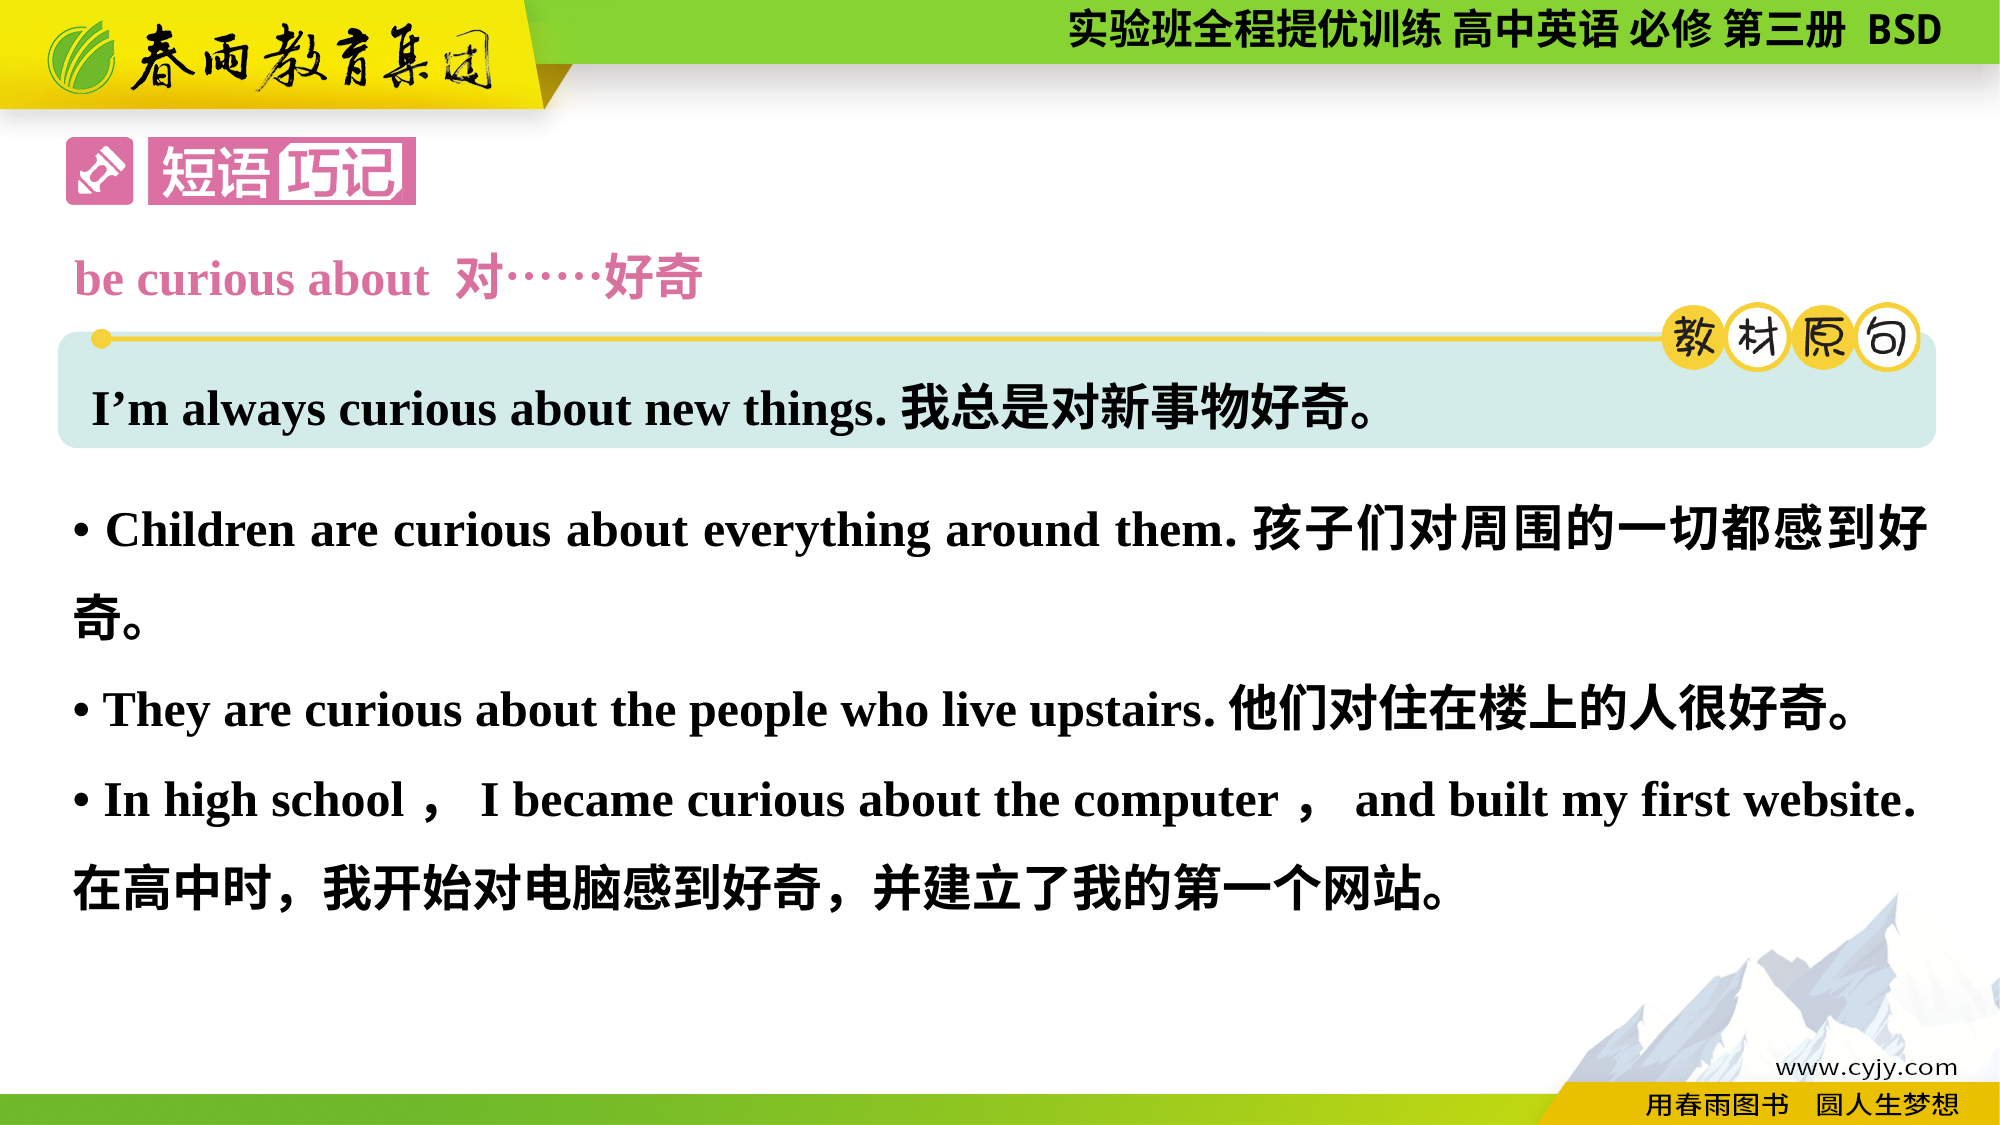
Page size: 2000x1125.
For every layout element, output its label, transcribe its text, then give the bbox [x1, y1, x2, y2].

text_box I’m always curious about new things.我总是对新事物好奇。 [57, 331, 1937, 449]
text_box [90, 302, 1921, 402]
picture [0, 0, 2000, 1125]
text_box • Children are curious about everything around them.孩子们对周围的一切都感到好奇。 • They are curious about the people who live upstairs.他们对住在楼上的人很好奇。 • In high school，I became curious about the computer，and built my first website.在高中时，我开始对电脑感到好奇，并建立了我的第一个网站。 [57, 459, 1944, 924]
list be curious about 对……好奇 [59, 208, 1944, 303]
